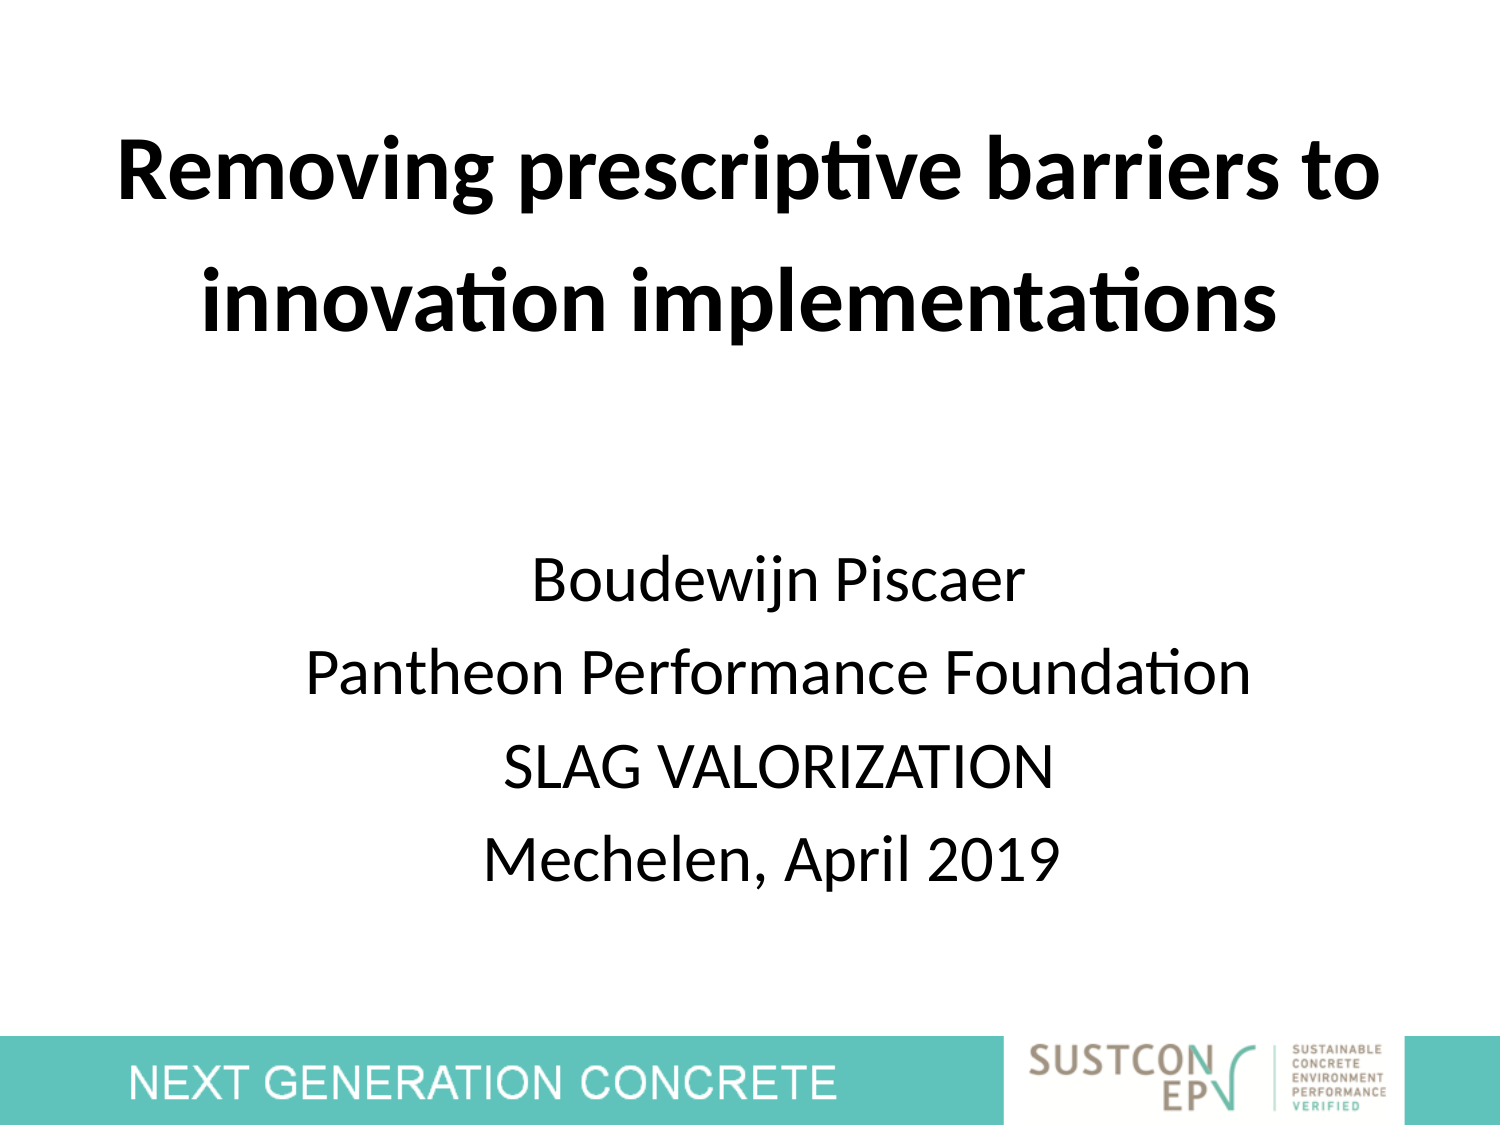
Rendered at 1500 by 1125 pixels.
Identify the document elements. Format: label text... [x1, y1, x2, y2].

title Removing prescriptive barriers to innovation implementations [41, 78, 1459, 468]
picture [0, 1036, 1500, 1125]
subtitle Boudewijn Piscaer Pantheon Performance Foundation SLAG VALORIZATION Mechelen, April 2019 [112, 527, 1447, 1000]
